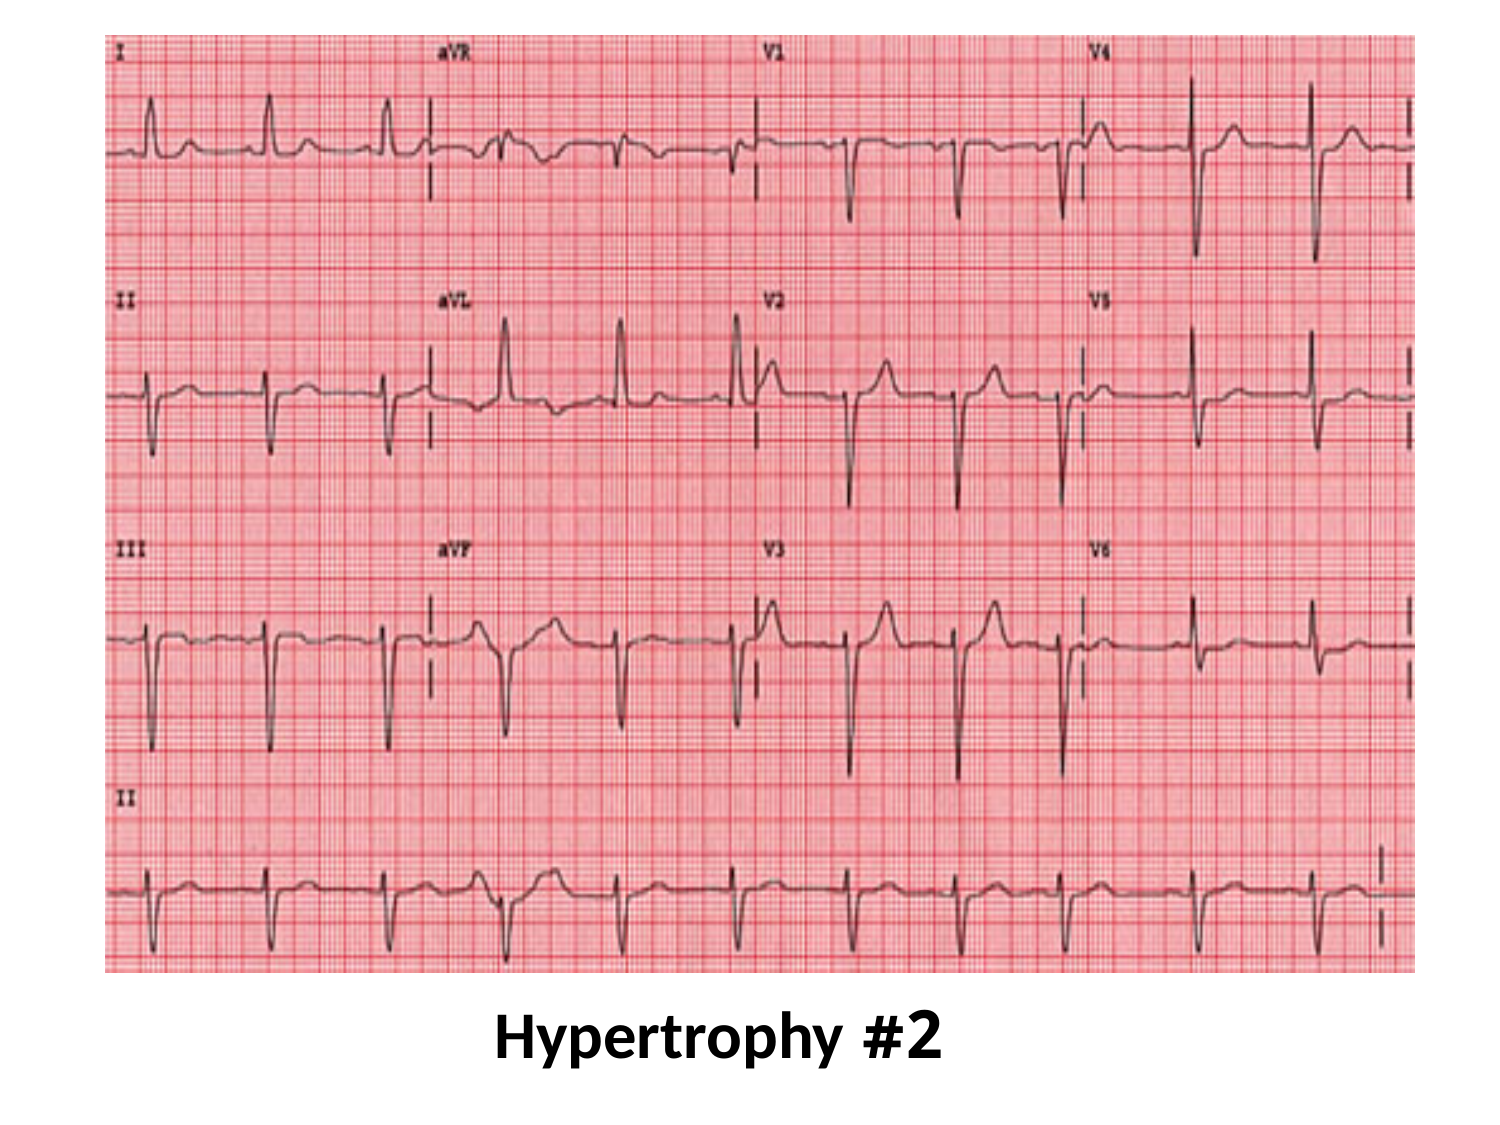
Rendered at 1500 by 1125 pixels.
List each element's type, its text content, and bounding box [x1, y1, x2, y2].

text_box #2 Hypertrophy [462, 984, 958, 1079]
picture [105, 34, 1415, 973]
